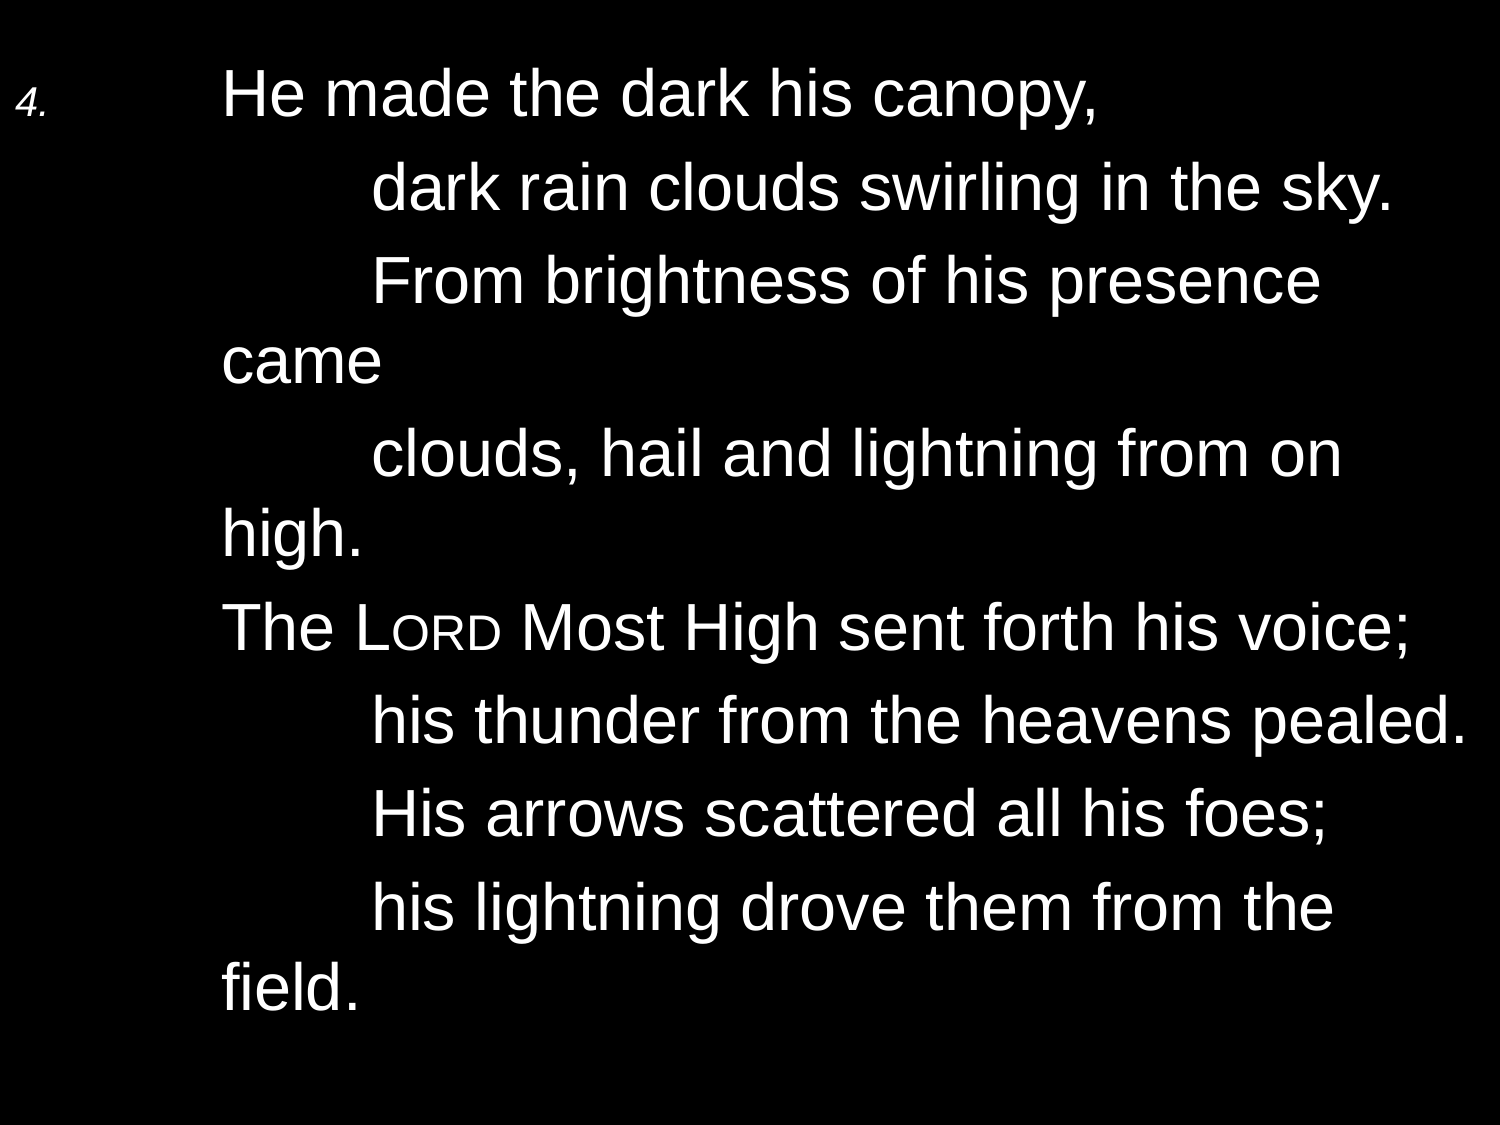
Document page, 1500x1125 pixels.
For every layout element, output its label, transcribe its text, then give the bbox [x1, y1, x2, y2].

list 4. He made the dark his canopy, dark rain clouds swirling in the sky. From brightness of his presence came clouds, hail and lightning from on high. The Lord Most High sent forth his voice; his thunder from the heavens pealed. His arrows scattered all his foes; his lightning drove them from the field. [0, 42, 1500, 1047]
